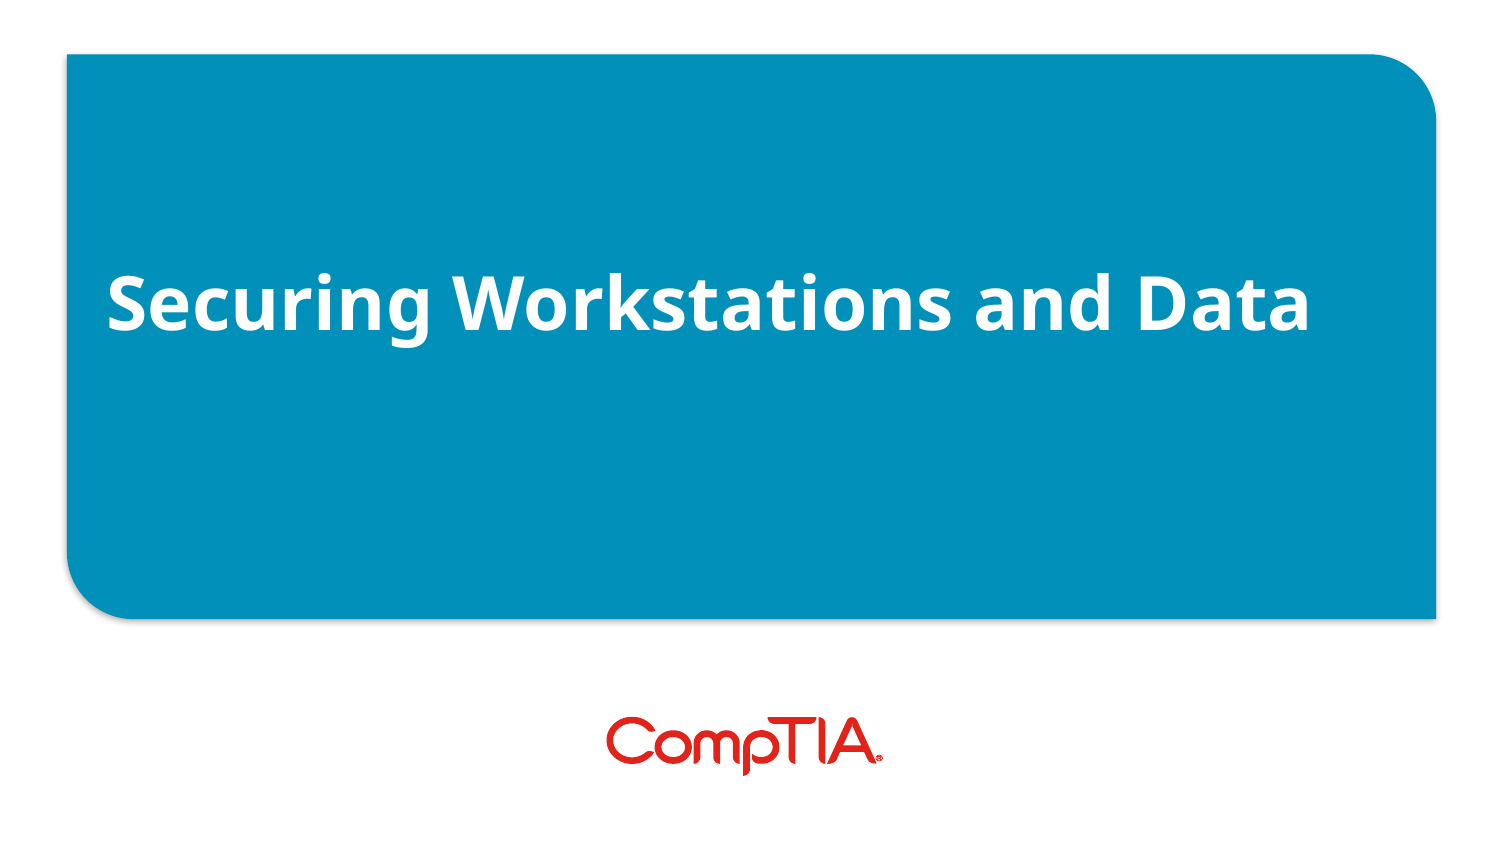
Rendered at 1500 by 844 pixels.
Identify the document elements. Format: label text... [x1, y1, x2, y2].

title Securing Workstations and Data [106, 172, 1416, 353]
